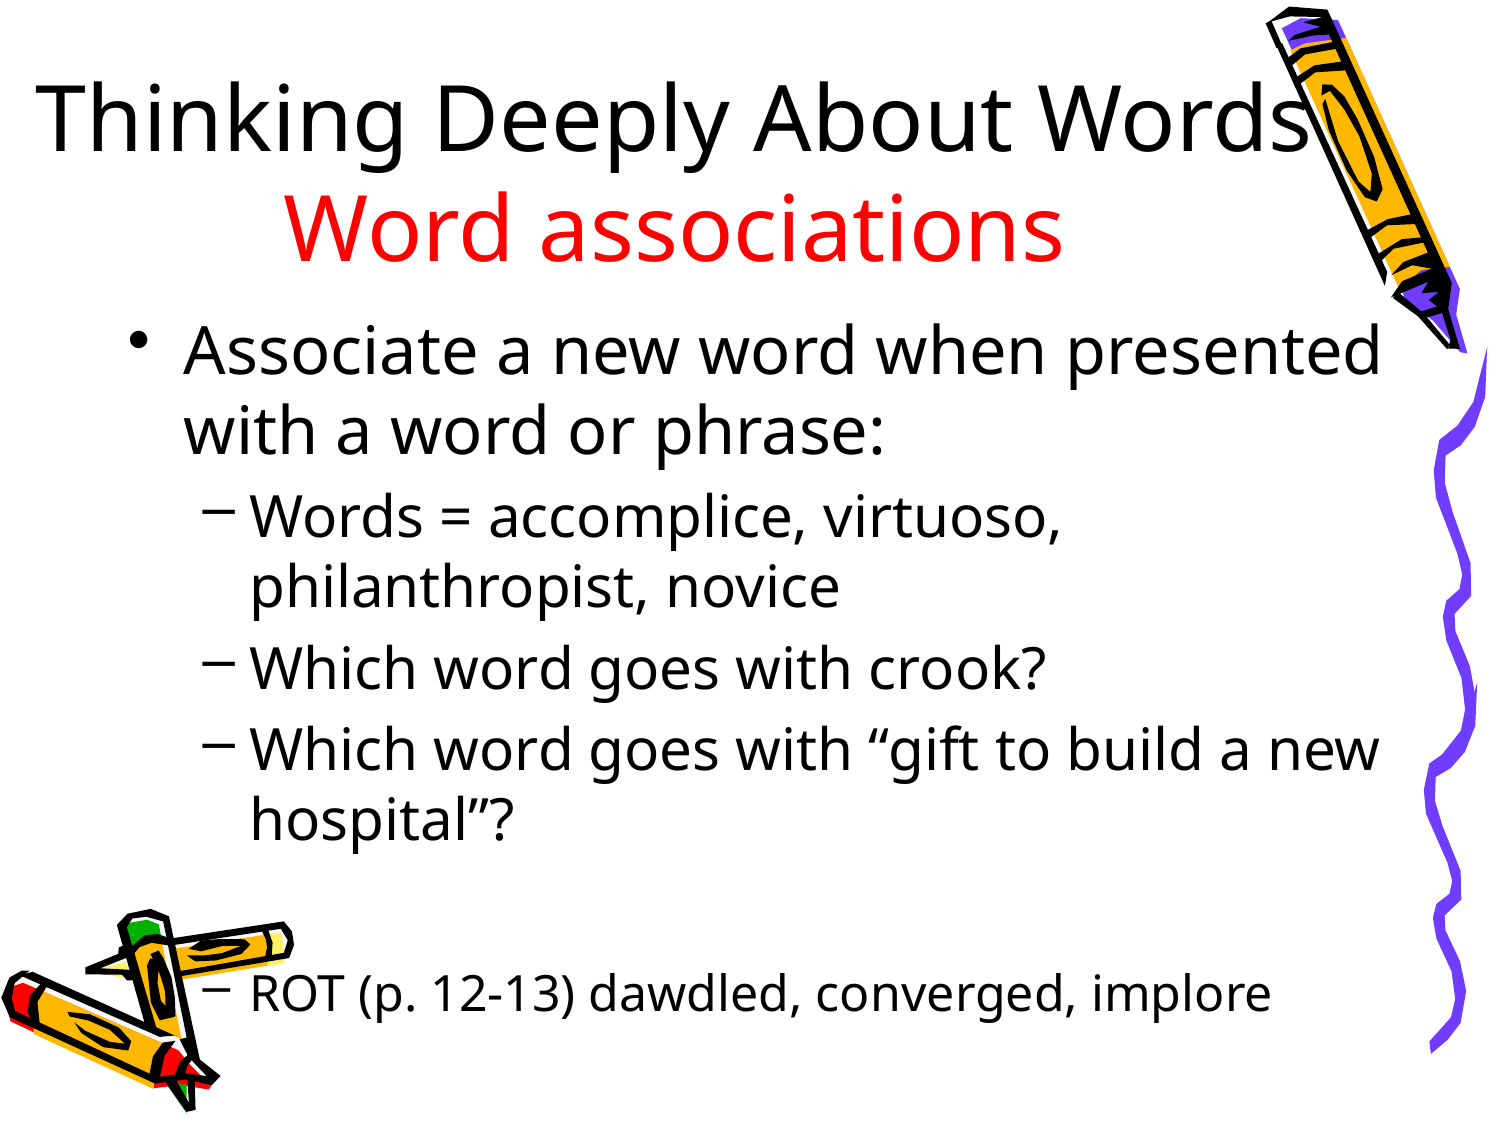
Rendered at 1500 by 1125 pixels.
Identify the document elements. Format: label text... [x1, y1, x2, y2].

list Associate a new word when presented with a word or phrase: Words = accomplice, virtuoso, philanthropist, novice Which word goes with crook? Which word goes with “gift to build a new hospital”? ROT (p. 12-13) dawdled, converged, implore [112, 299, 1413, 901]
title Thinking Deeply About Words Word associations [0, 24, 1351, 288]
